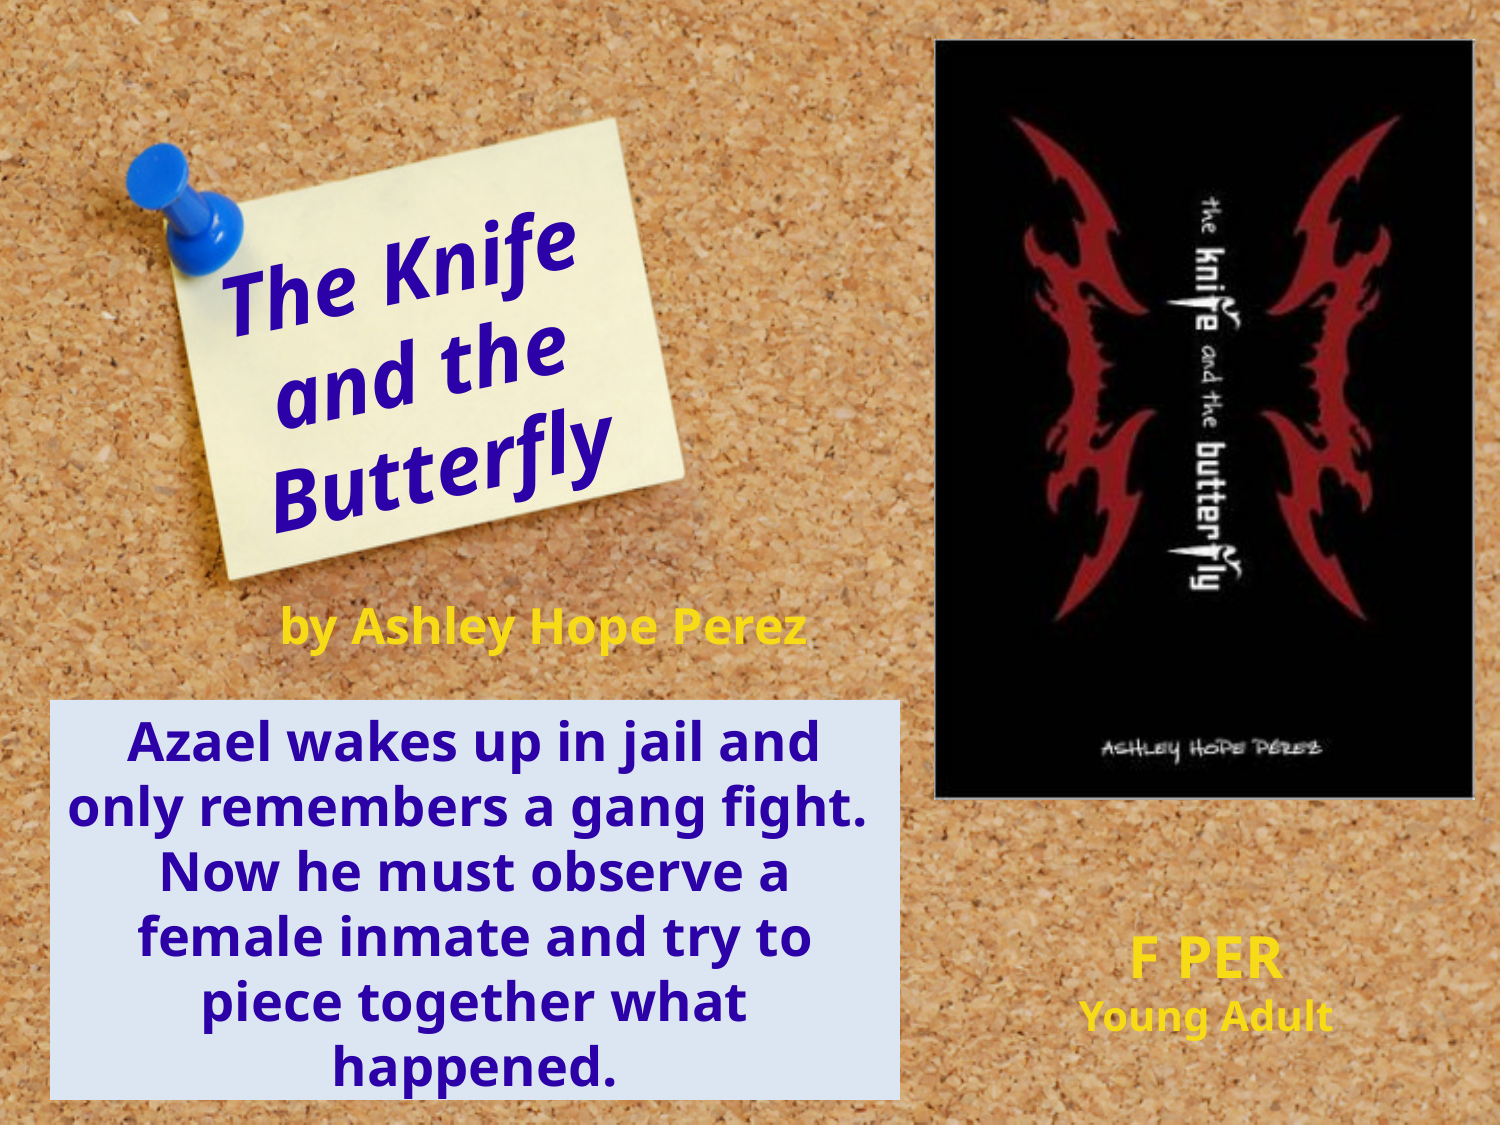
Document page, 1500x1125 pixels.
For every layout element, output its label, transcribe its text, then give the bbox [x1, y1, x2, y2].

title The Knife and the Butterfly [162, 174, 676, 561]
list Azael wakes up in jail and only remembers a gang fight. Now he must observe a female inmate and try to piece together what happened. [50, 699, 900, 1100]
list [934, 39, 1476, 801]
text_box F PER Young Adult [1037, 912, 1375, 1048]
text_box by Ashley Hope Perez [150, 587, 929, 663]
picture [0, 0, 1500, 1125]
